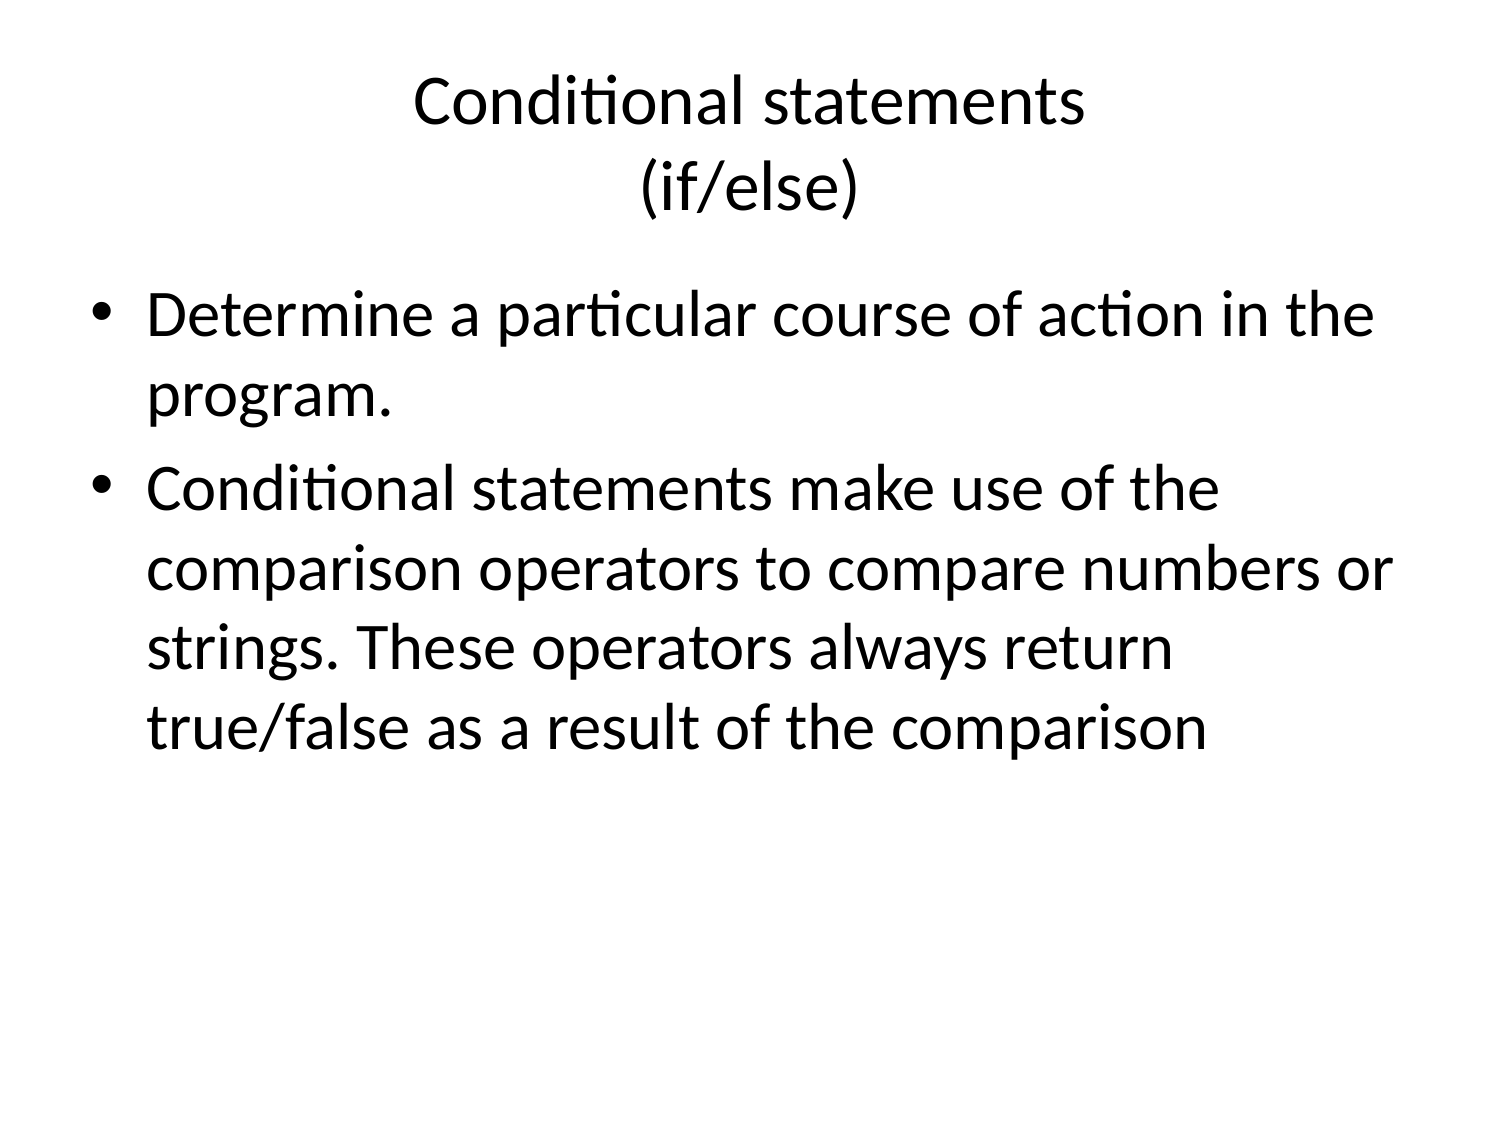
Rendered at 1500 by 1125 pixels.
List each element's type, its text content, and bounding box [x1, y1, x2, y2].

list Determine a particular course of action in the program. Conditional statements make use of the comparison operators to compare numbers or strings. These operators always return true/false as a result of the comparison [75, 262, 1425, 1005]
title Conditional statements (if/else) [75, 45, 1425, 233]
